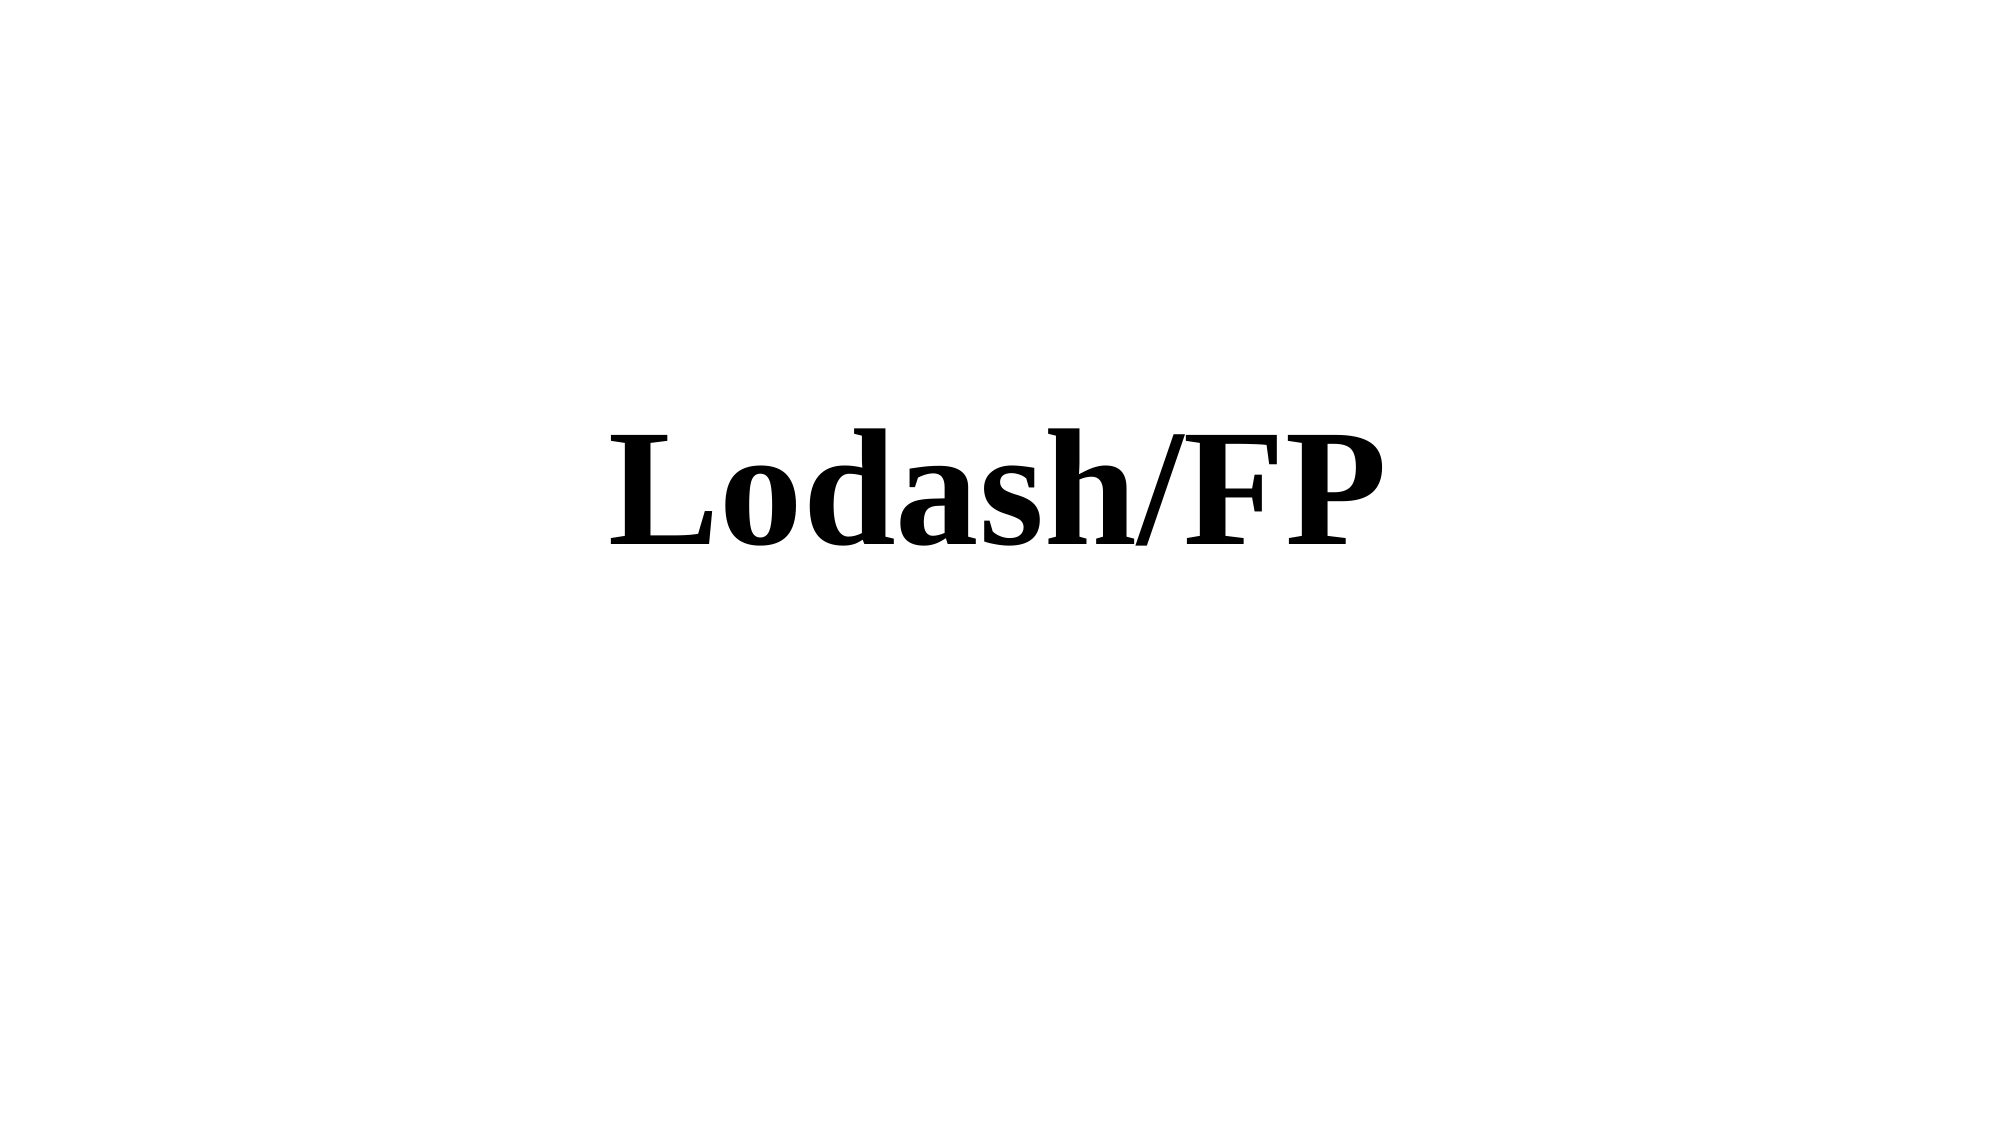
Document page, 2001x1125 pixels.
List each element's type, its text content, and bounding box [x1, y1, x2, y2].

list Lodash/FP [137, 78, 1863, 1014]
